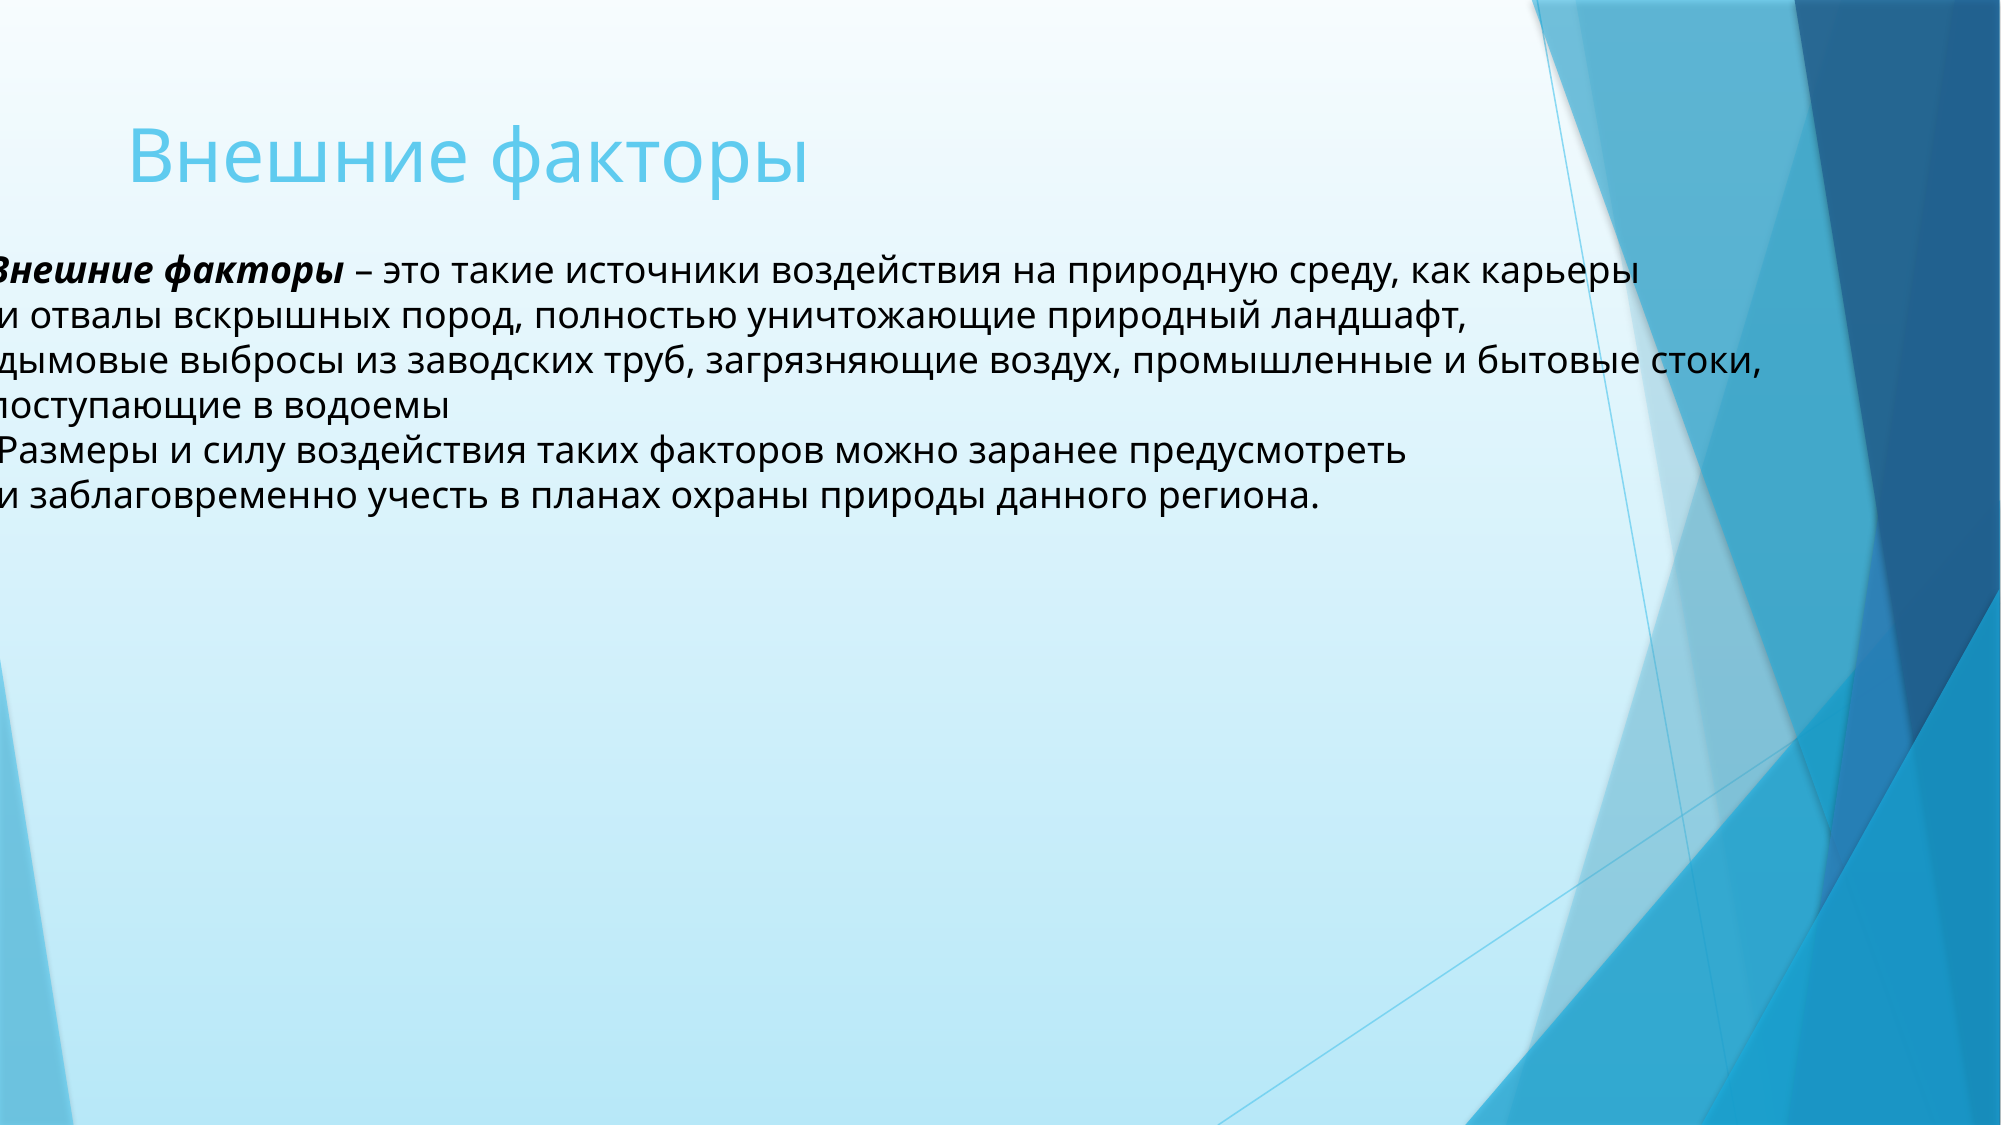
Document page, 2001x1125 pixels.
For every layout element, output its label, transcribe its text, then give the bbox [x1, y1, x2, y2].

title Внешние факторы [111, 99, 1522, 238]
text_box Внешние факторы – это такие источники воздействия на природную среду, как карьеры и отвалы вскрышных пород, полностью уничтожающие природный ландшафт, дымовые выбросы из заводских труб, загрязняющие воздух, промышленные и бытовые стоки, поступающие в водоемы Размеры и силу воздействия таких факторов можно заранее предусмотреть и заблаговременно учесть в планах охраны природы данного региона. [0, 238, 1789, 523]
